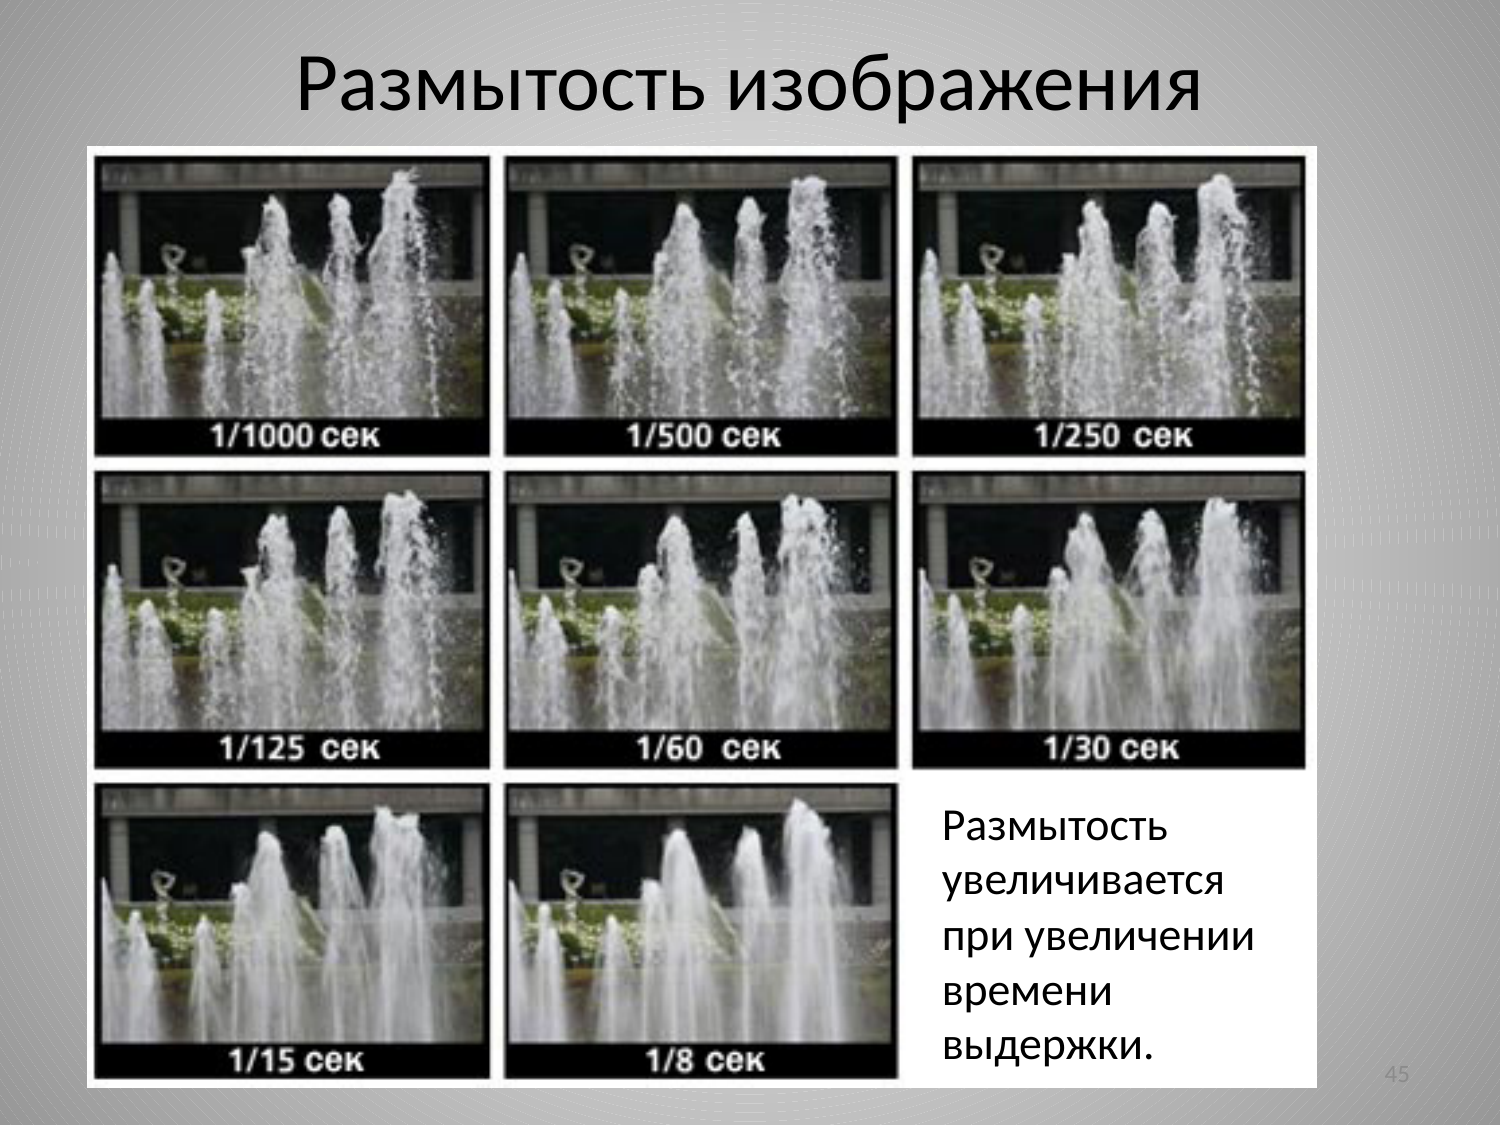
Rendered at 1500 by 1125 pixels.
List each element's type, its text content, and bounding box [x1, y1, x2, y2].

title Размытость изображения [75, 19, 1425, 135]
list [87, 146, 1318, 1088]
slide_number 45 [1074, 1042, 1425, 1103]
